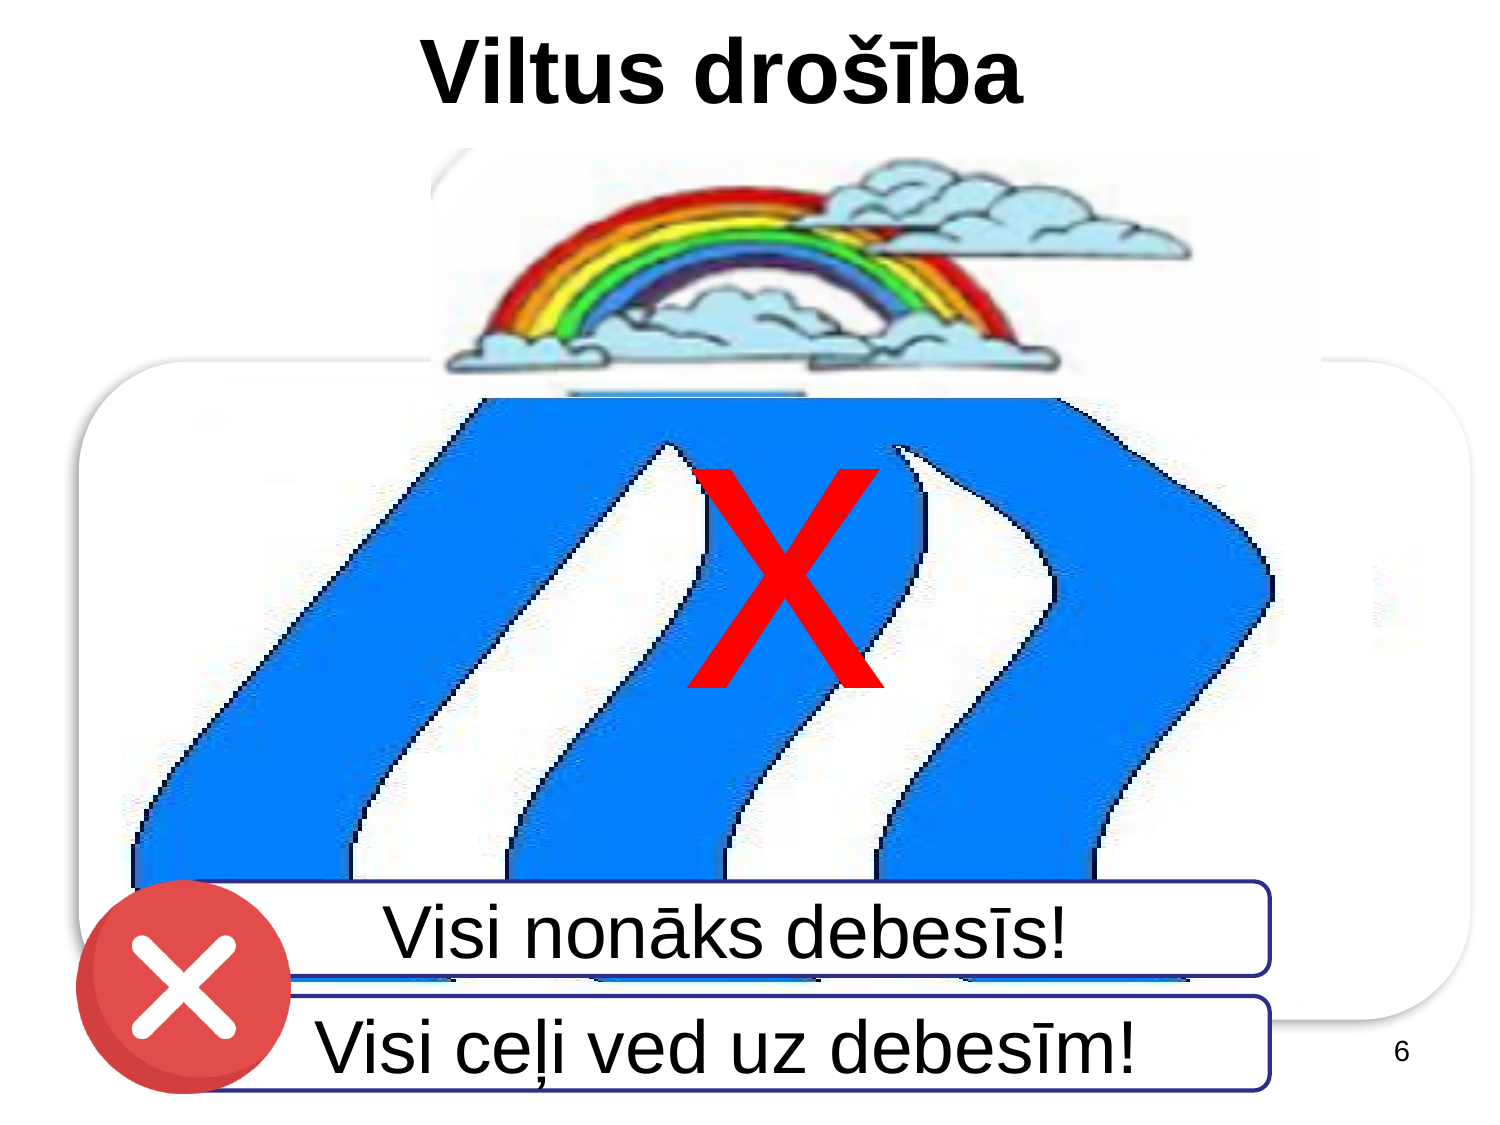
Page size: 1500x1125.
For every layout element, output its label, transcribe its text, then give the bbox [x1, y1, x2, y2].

text_box Visi ceļi ved uz debesīm! [294, 1027, 1272, 1093]
title Viltus drošība [46, 0, 1398, 134]
slide_number 6 [1074, 1027, 1426, 1103]
picture [76, 148, 1471, 1095]
